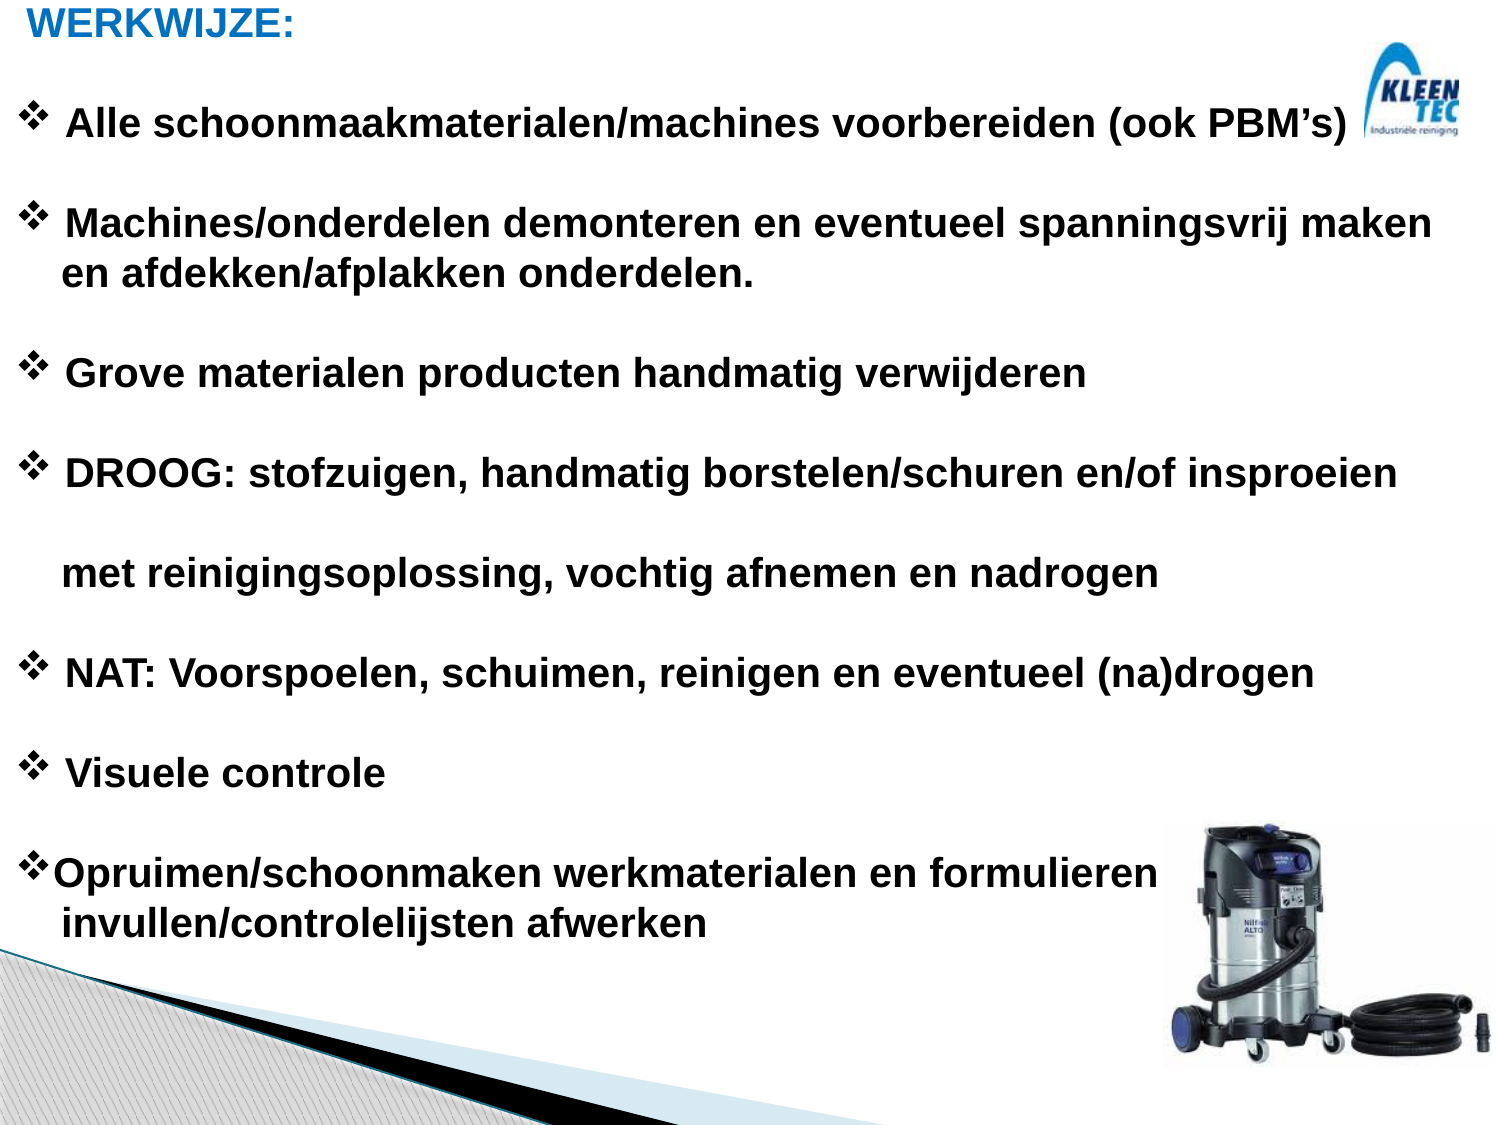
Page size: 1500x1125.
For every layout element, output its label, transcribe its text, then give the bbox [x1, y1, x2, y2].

picture [1363, 42, 1459, 138]
picture [1162, 820, 1495, 1069]
text_box WERKWIJZE: Alle schoonmaakmaterialen/machines voorbereiden (ook PBM’s) Machines/onderdelen demonteren en eventueel spanningsvrij maken en afdekken/afplakken onderdelen. Grove materialen producten handmatig verwijderen DROOG: stofzuigen, handmatig borstelen/schuren en/of insproeien met reinigingsoplossing, vochtig afnemen en nadrogen NAT: Voorspoelen, schuimen, reinigen en eventueel (na)drogen Visuele controle Opruimen/schoonmaken werkmaterialen en formulieren in orde invullen/controlelijsten afwerken [0, 0, 1459, 1124]
